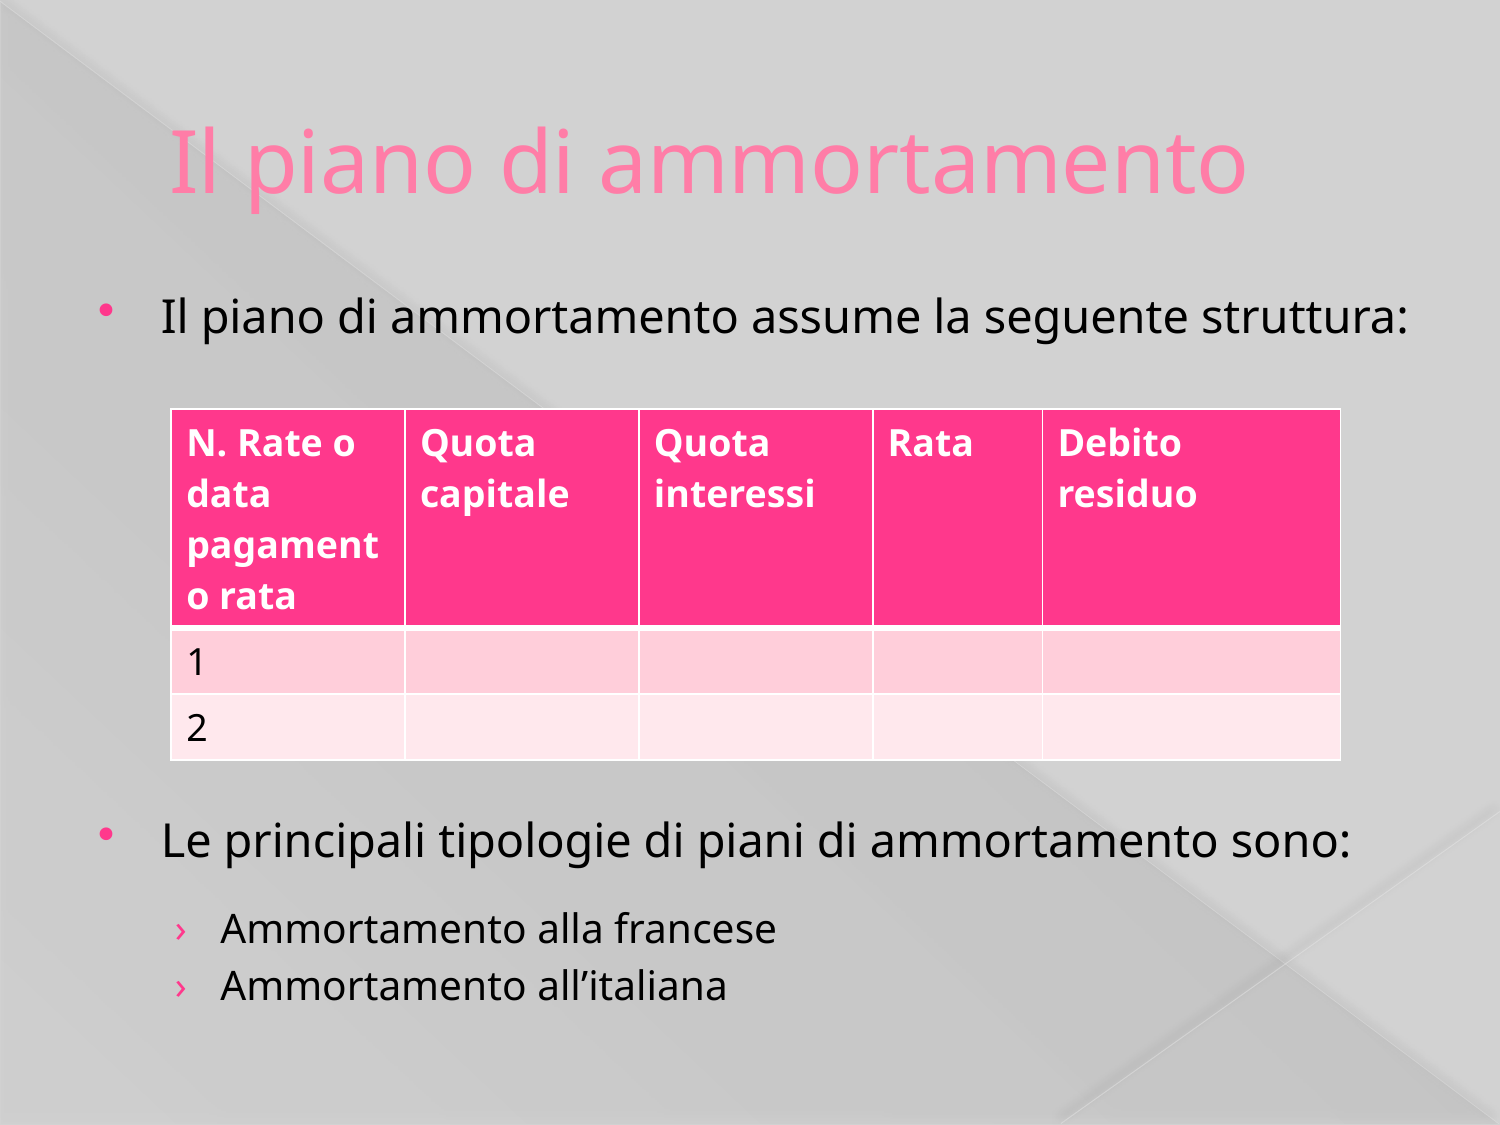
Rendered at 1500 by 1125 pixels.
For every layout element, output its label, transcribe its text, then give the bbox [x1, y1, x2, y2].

table_cell [874, 695, 1042, 759]
table_header Debito residuo [1043, 410, 1340, 625]
table_cell [1043, 695, 1340, 759]
table_cell [874, 631, 1042, 693]
table_cell [640, 631, 872, 693]
table_cell 1 [172, 631, 404, 693]
title Il piano di ammortamento [75, 43, 1425, 274]
table_cell [640, 695, 872, 759]
table_cell [1043, 631, 1340, 693]
table_cell [406, 695, 638, 759]
table_cell [406, 631, 638, 693]
list Il piano di ammortamento assume la seguente struttura: Le principali tipologie di piani di ammortamento sono: Ammortamento alla francese Ammortamento all’italiana [75, 278, 1425, 1059]
table_header Rata [874, 410, 1042, 625]
table_header N. Rate o data pagamento rata [172, 410, 404, 625]
table_cell 2 [172, 695, 404, 759]
table_header Quota interessi [640, 410, 872, 625]
table_header Quota capitale [406, 410, 638, 625]
